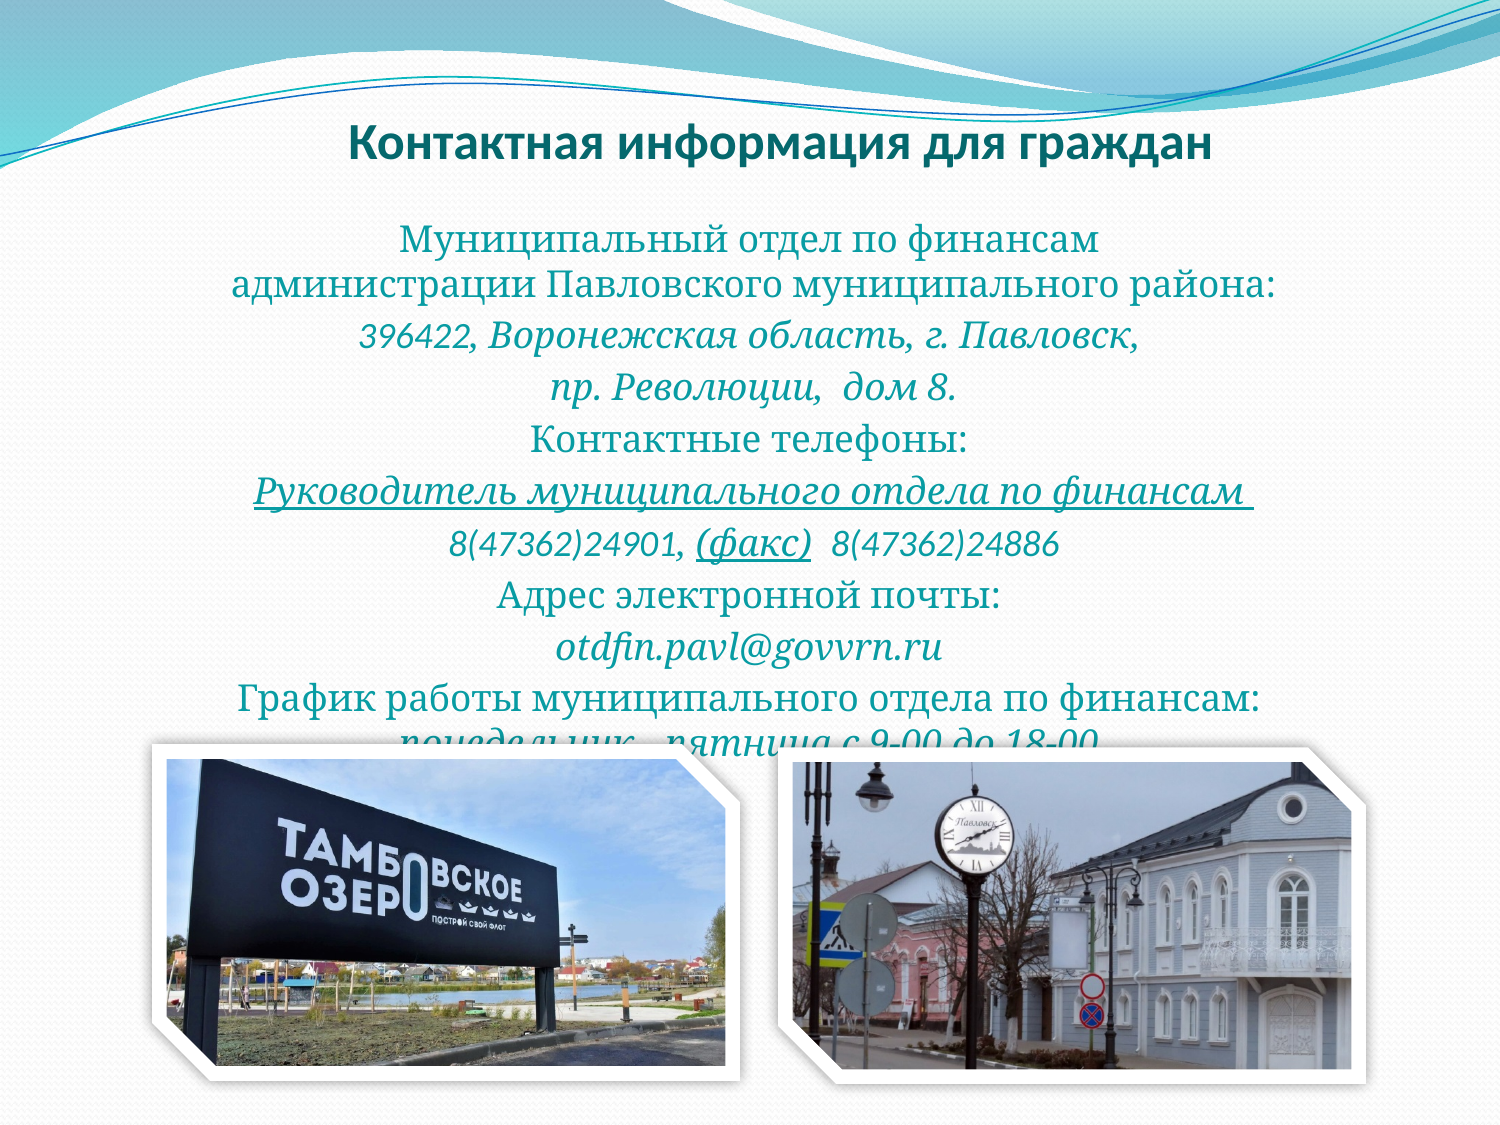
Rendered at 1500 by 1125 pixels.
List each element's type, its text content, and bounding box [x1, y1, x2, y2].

title Контактная информация для граждан [123, 19, 1438, 171]
list Муниципальный отдел по финансам администрации Павловского муниципального района: 396422, Воронежская область, г. Павловск, пр. Революции, дом 8. Контактные телефоны: Руководитель муниципального отдела по финансам 8(47362)24901, (факс) 8(47362)24886 Адрес электронной почты: otdfin.pavl@govvrn.ru График работы муниципального отдела по финансам: понедельник - пятница с 9-00 до 18-00. [64, 208, 1436, 776]
picture [785, 754, 1359, 1077]
picture [159, 751, 733, 1074]
